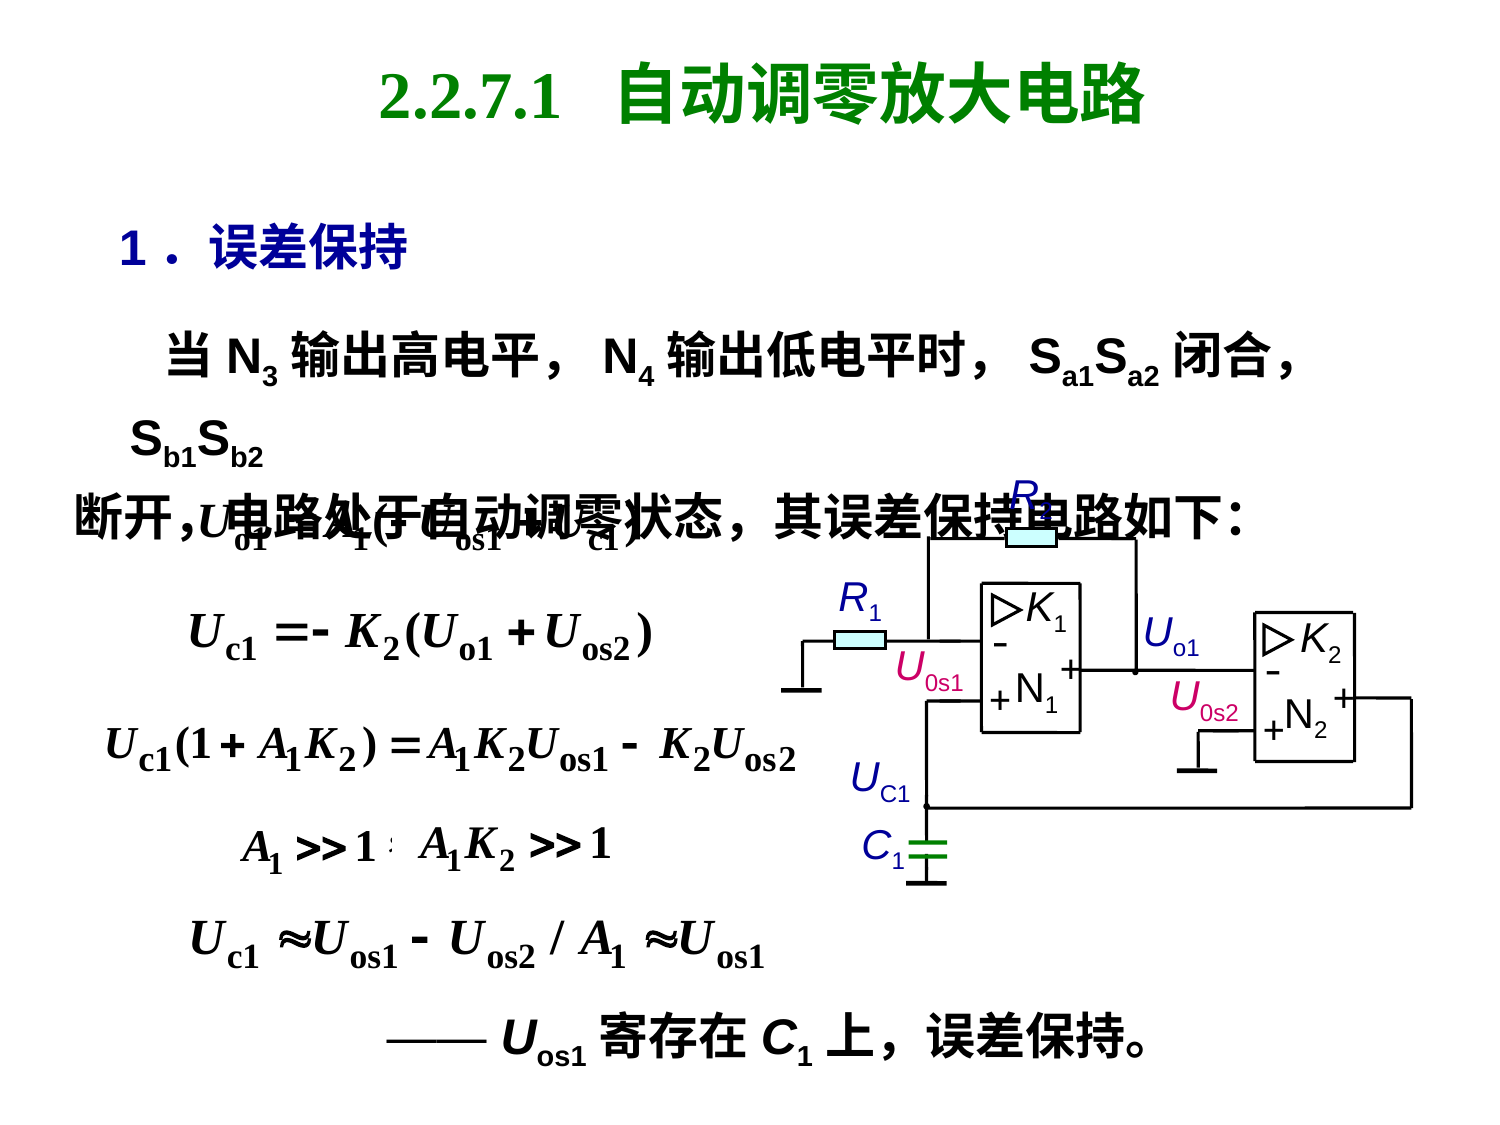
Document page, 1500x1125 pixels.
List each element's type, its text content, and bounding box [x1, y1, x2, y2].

text_box 1．误差保持 [104, 196, 1435, 302]
text_box 当N3输出高电平，N4输出低电平时，Sa1Sa2闭合， Sb1Sb2 断开，电路处于自动调零状态，其误差保持电路如下： [58, 302, 1480, 468]
title 2.2.7.1 自动调零放大电路 [70, 44, 1422, 232]
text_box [182, 599, 660, 669]
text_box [192, 491, 646, 559]
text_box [96, 707, 807, 785]
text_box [780, 467, 1412, 892]
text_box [232, 815, 617, 882]
text_box —— Uos1寄存在C1上，误差保持。 [371, 983, 1317, 1080]
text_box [184, 906, 773, 977]
